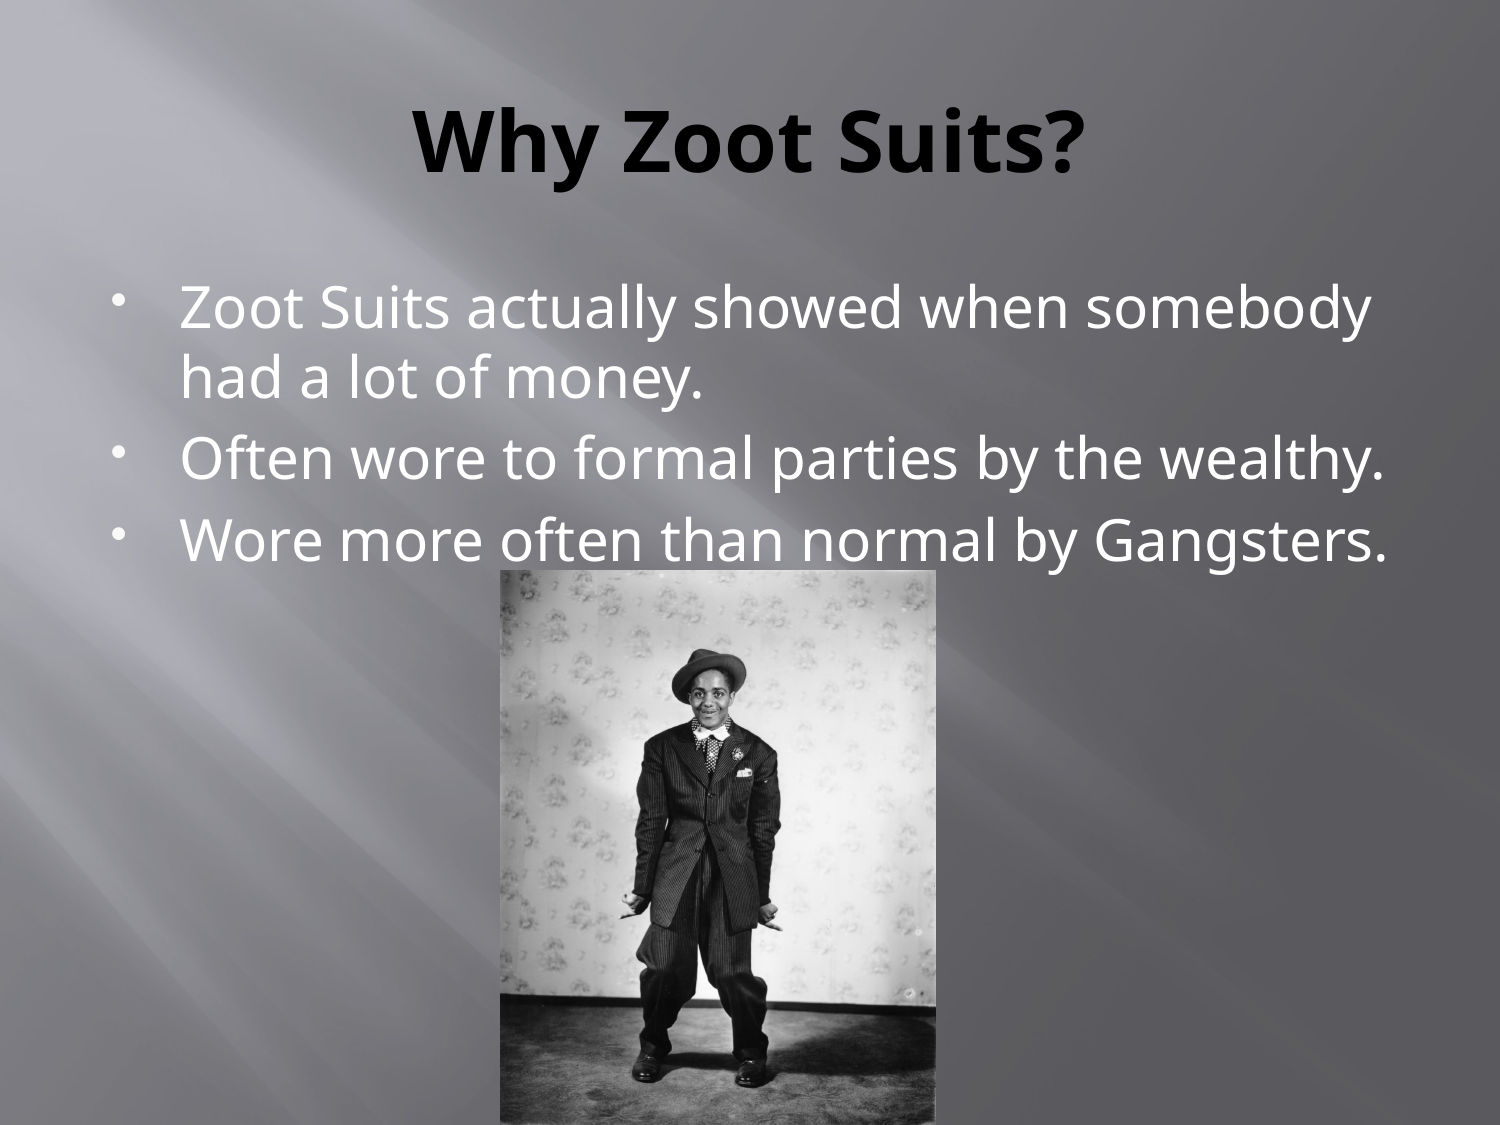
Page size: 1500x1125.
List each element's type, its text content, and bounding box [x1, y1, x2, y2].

title Why Zoot Suits? [75, 45, 1425, 233]
list Zoot Suits actually showed when somebody had a lot of money. Often wore to formal parties by the wealthy. Wore more often than normal by Gangsters. [75, 262, 1425, 1035]
picture [499, 570, 936, 1125]
